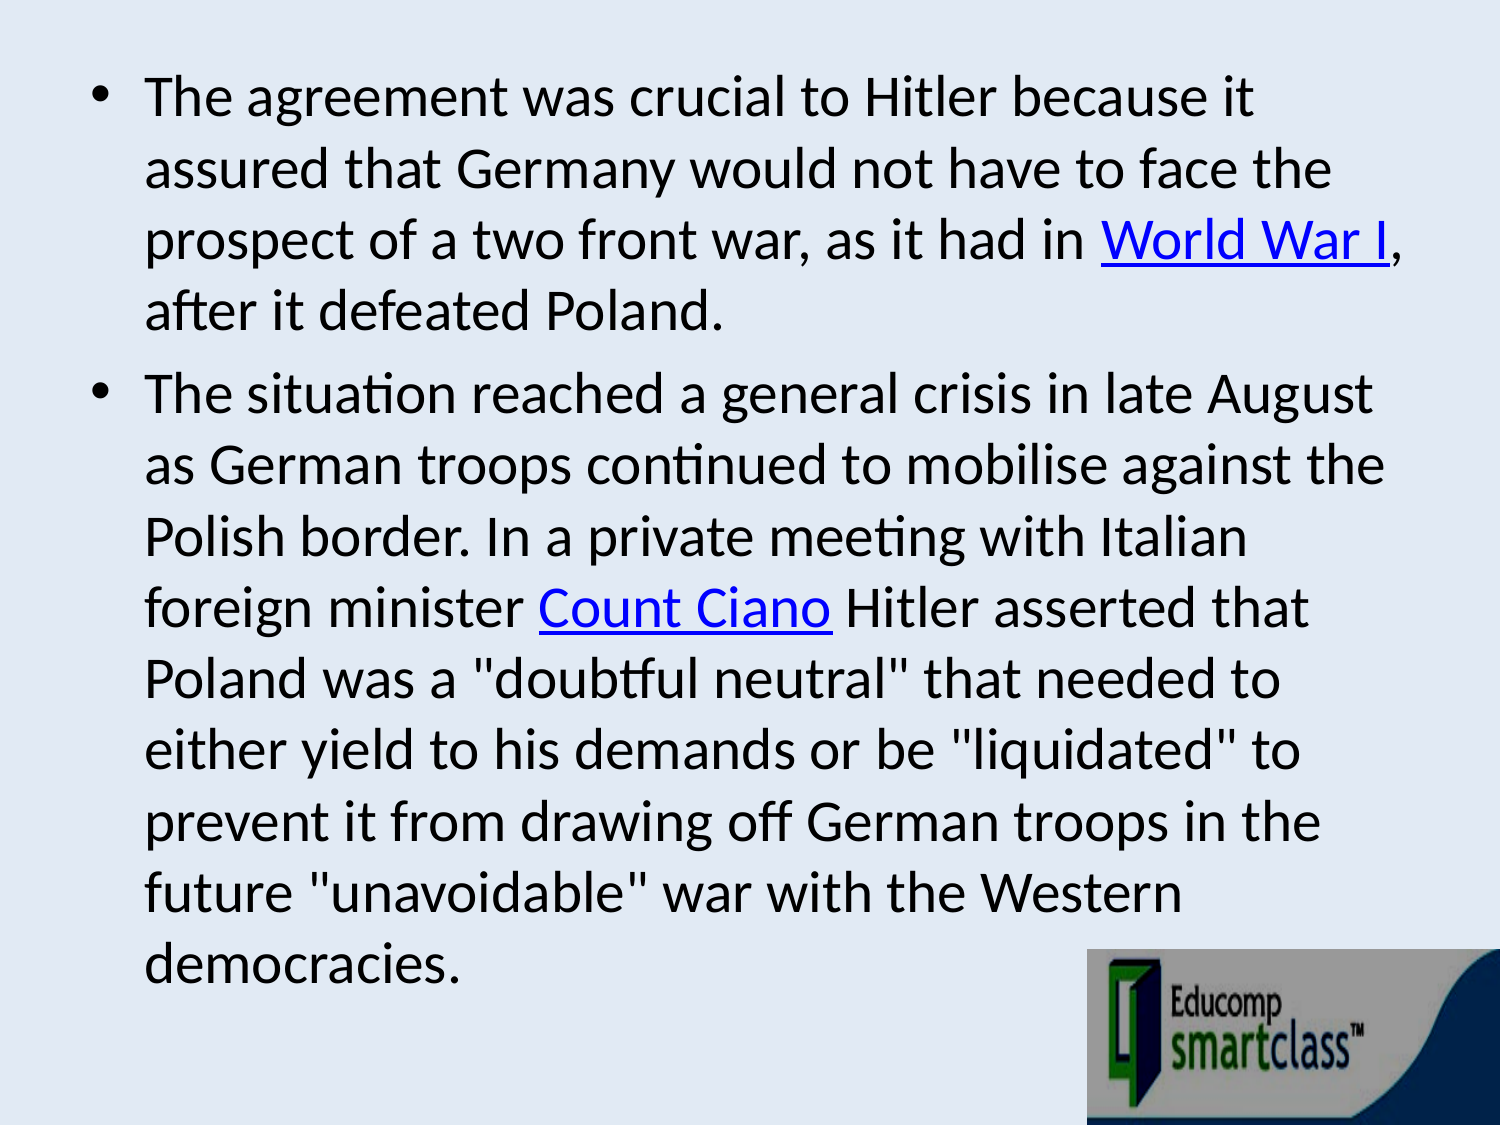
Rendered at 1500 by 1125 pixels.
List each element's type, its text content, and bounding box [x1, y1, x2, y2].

list The agreement was crucial to Hitler because it assured that Germany would not have to face the prospect of a two front war, as it had in World War I, after it defeated Poland. The situation reached a general crisis in late August as German troops continued to mobilise against the Polish border. In a private meeting with Italian foreign minister Count Ciano Hitler asserted that Poland was a "doubtful neutral" that needed to either yield to his demands or be "liquidated" to prevent it from drawing off German troops in the future "unavoidable" war with the Western democracies. [75, 50, 1425, 1005]
picture [1087, 949, 1500, 1125]
